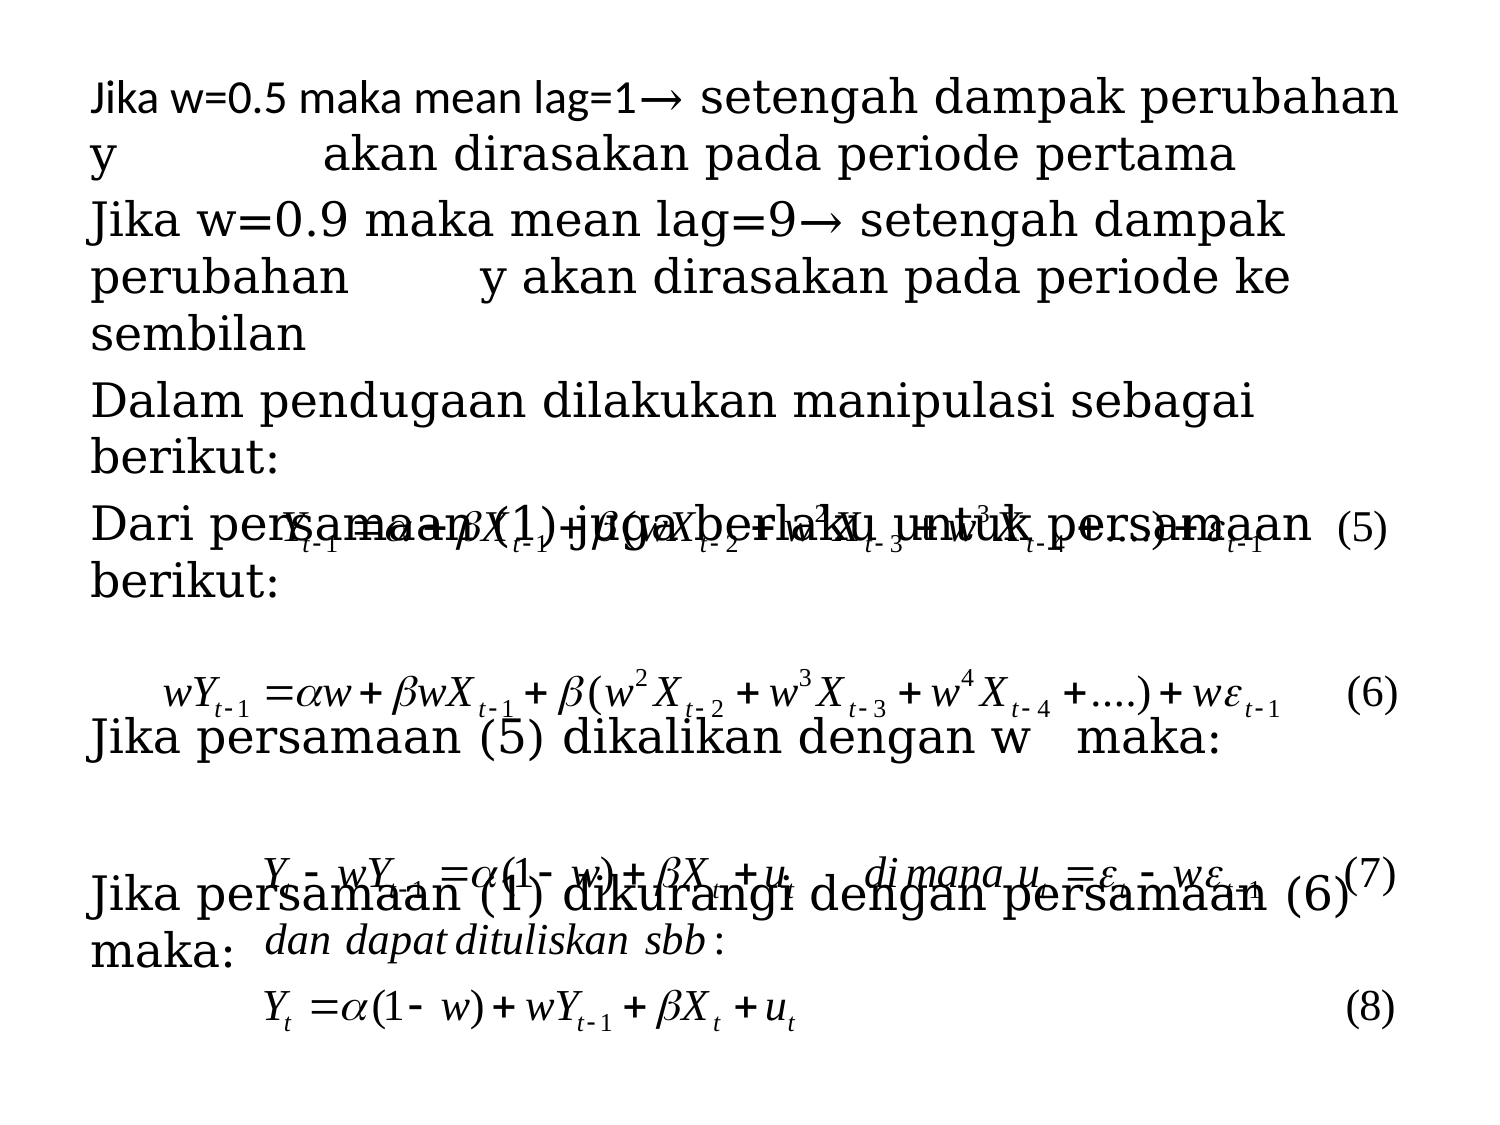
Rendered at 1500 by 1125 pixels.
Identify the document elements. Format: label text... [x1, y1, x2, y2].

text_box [154, 657, 1406, 729]
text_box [276, 493, 1395, 564]
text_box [257, 843, 1406, 1044]
list Jika w=0.5 maka mean lag=1→ setengah dampak perubahan y akan dirasakan pada periode pertama Jika w=0.9 maka mean lag=9→ setengah dampak perubahan y akan dirasakan pada periode ke sembilan Dalam pendugaan dilakukan manipulasi sebagai berikut: Dari persamaan (1) juga berlaku untuk persamaan berikut: Jika persamaan (5) dikalikan dengan w maka: Jika persamaan (1) dikurangi dengan persamaan (6) maka: [75, 58, 1425, 1005]
